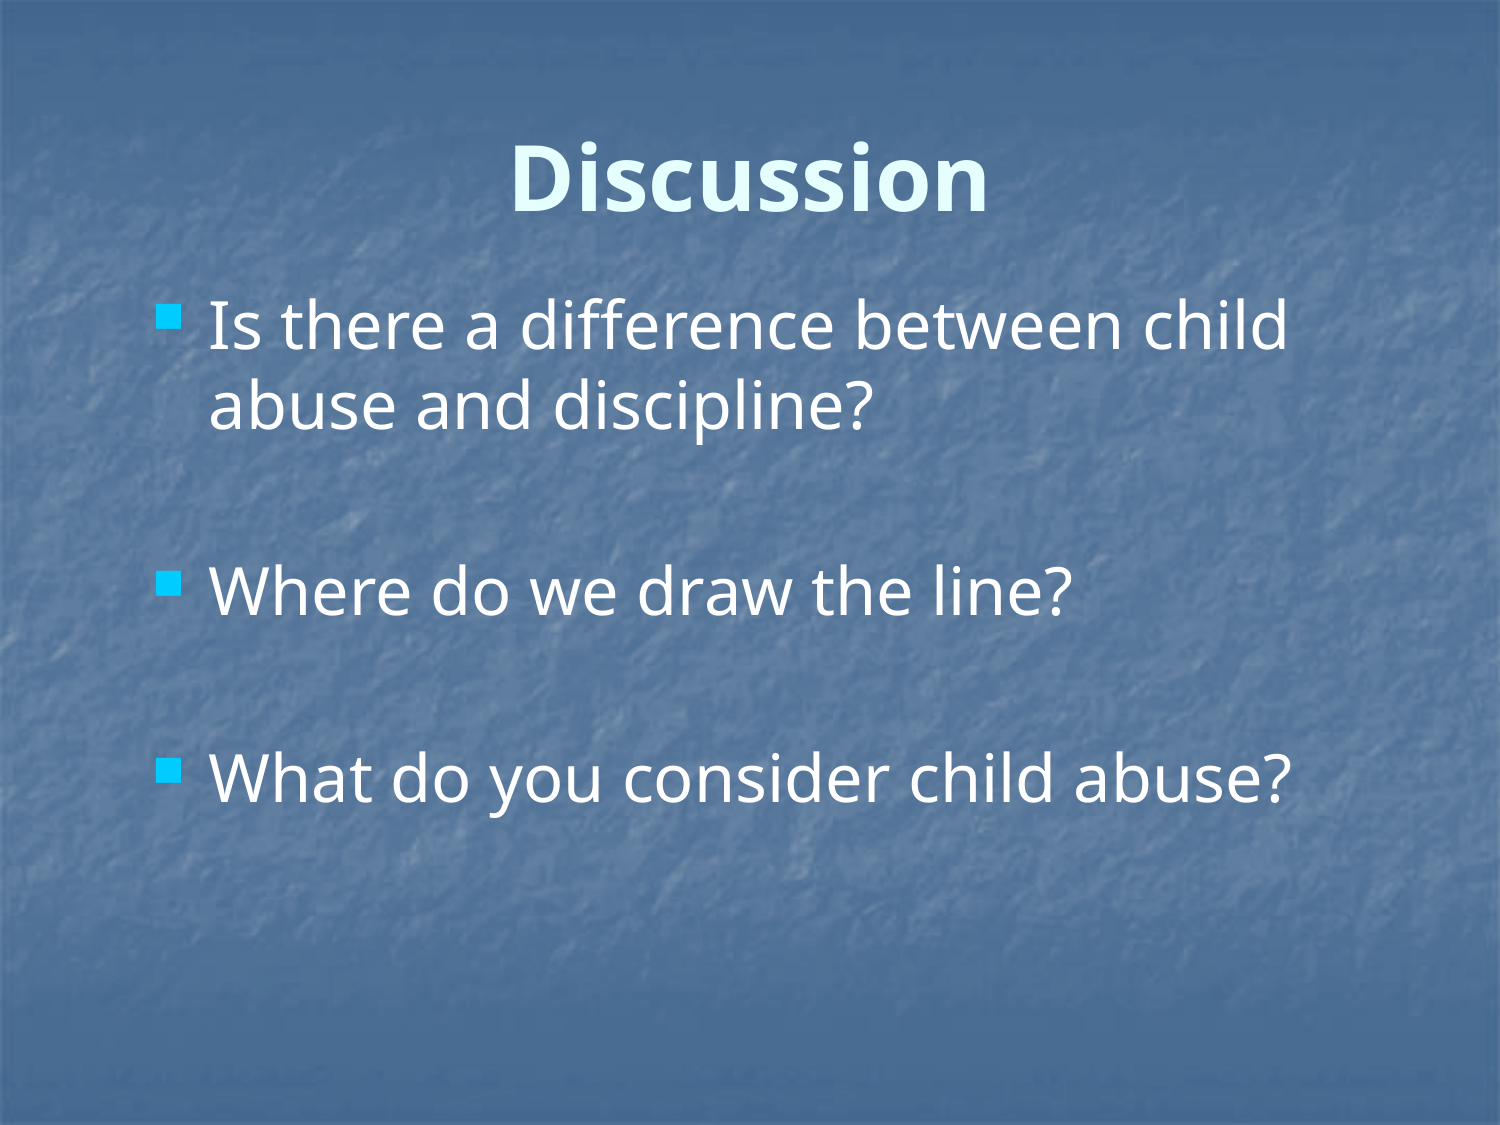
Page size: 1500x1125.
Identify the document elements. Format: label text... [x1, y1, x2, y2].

title Discussion [75, 62, 1425, 288]
list Is there a difference between child abuse and discipline? Where do we draw the line? What do you consider child abuse? [137, 275, 1363, 1013]
